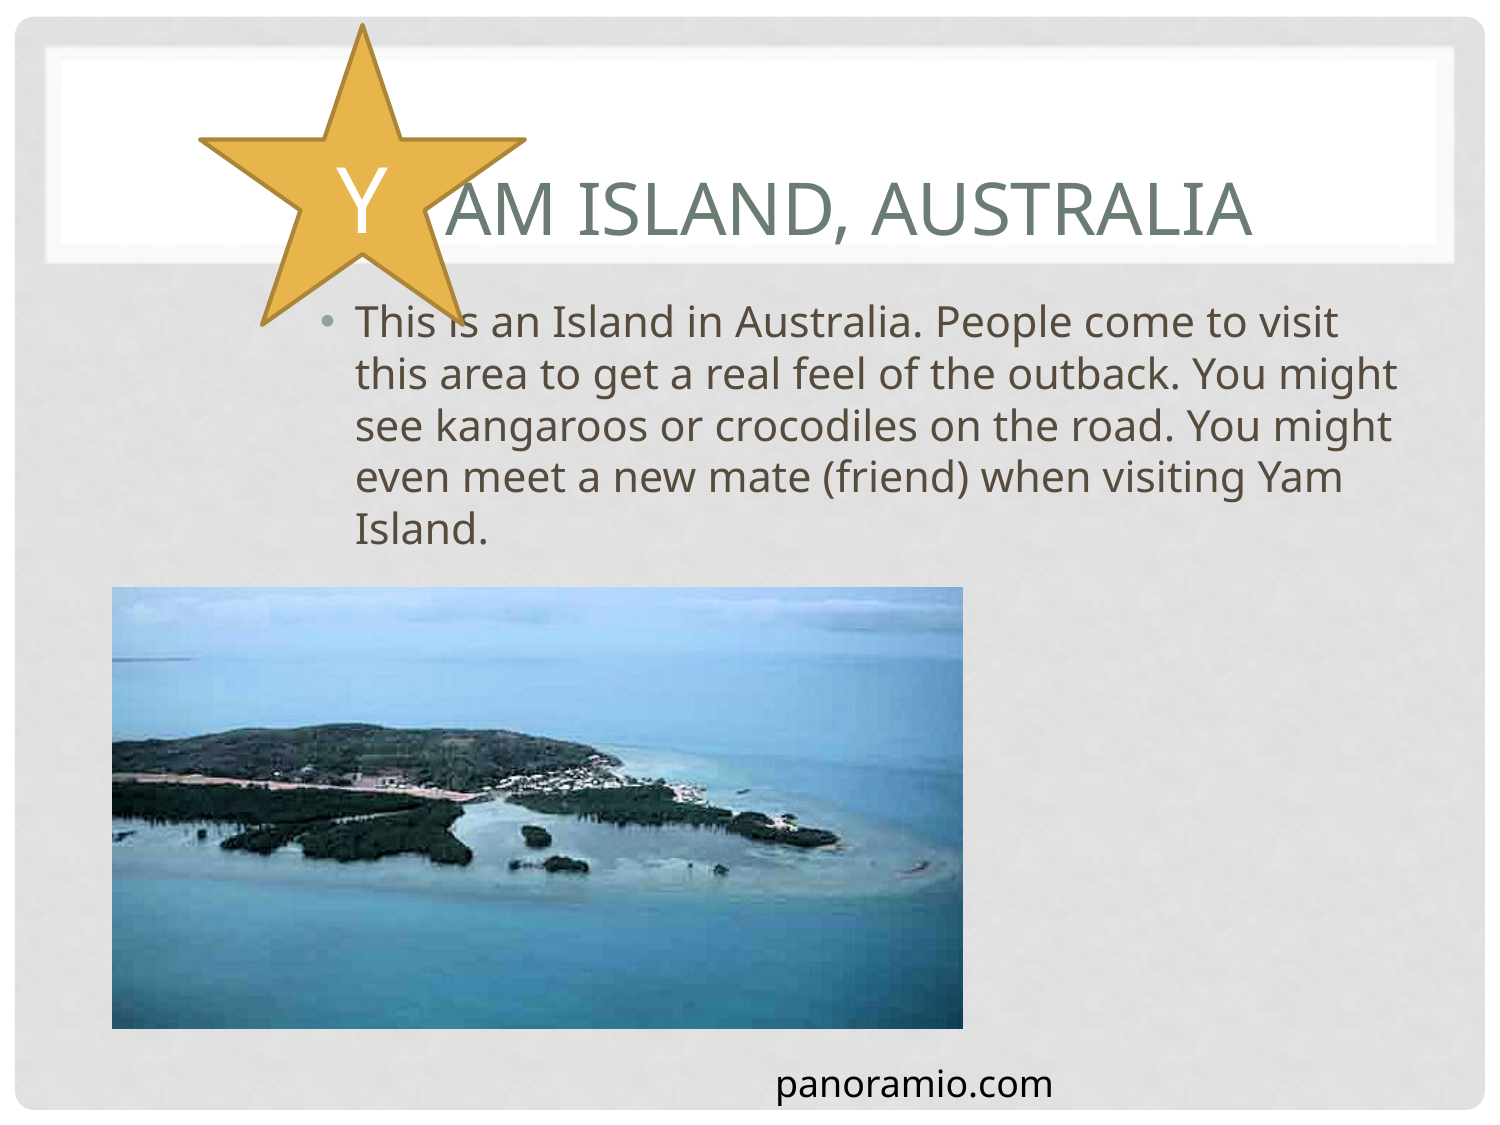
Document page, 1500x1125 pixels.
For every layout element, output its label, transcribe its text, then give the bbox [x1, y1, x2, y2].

text_box Y [198, 22, 527, 327]
list This is an Island in Australia. People come to visit this area to get a real feel of the outback. You might see kangaroos or crocodiles on the road. You might even meet a new mate (friend) when visiting Yam Island. [287, 287, 1425, 563]
text_box panoramio.com [760, 1052, 1070, 1112]
title am Island, Australia [412, 112, 1325, 287]
picture [112, 587, 963, 1029]
